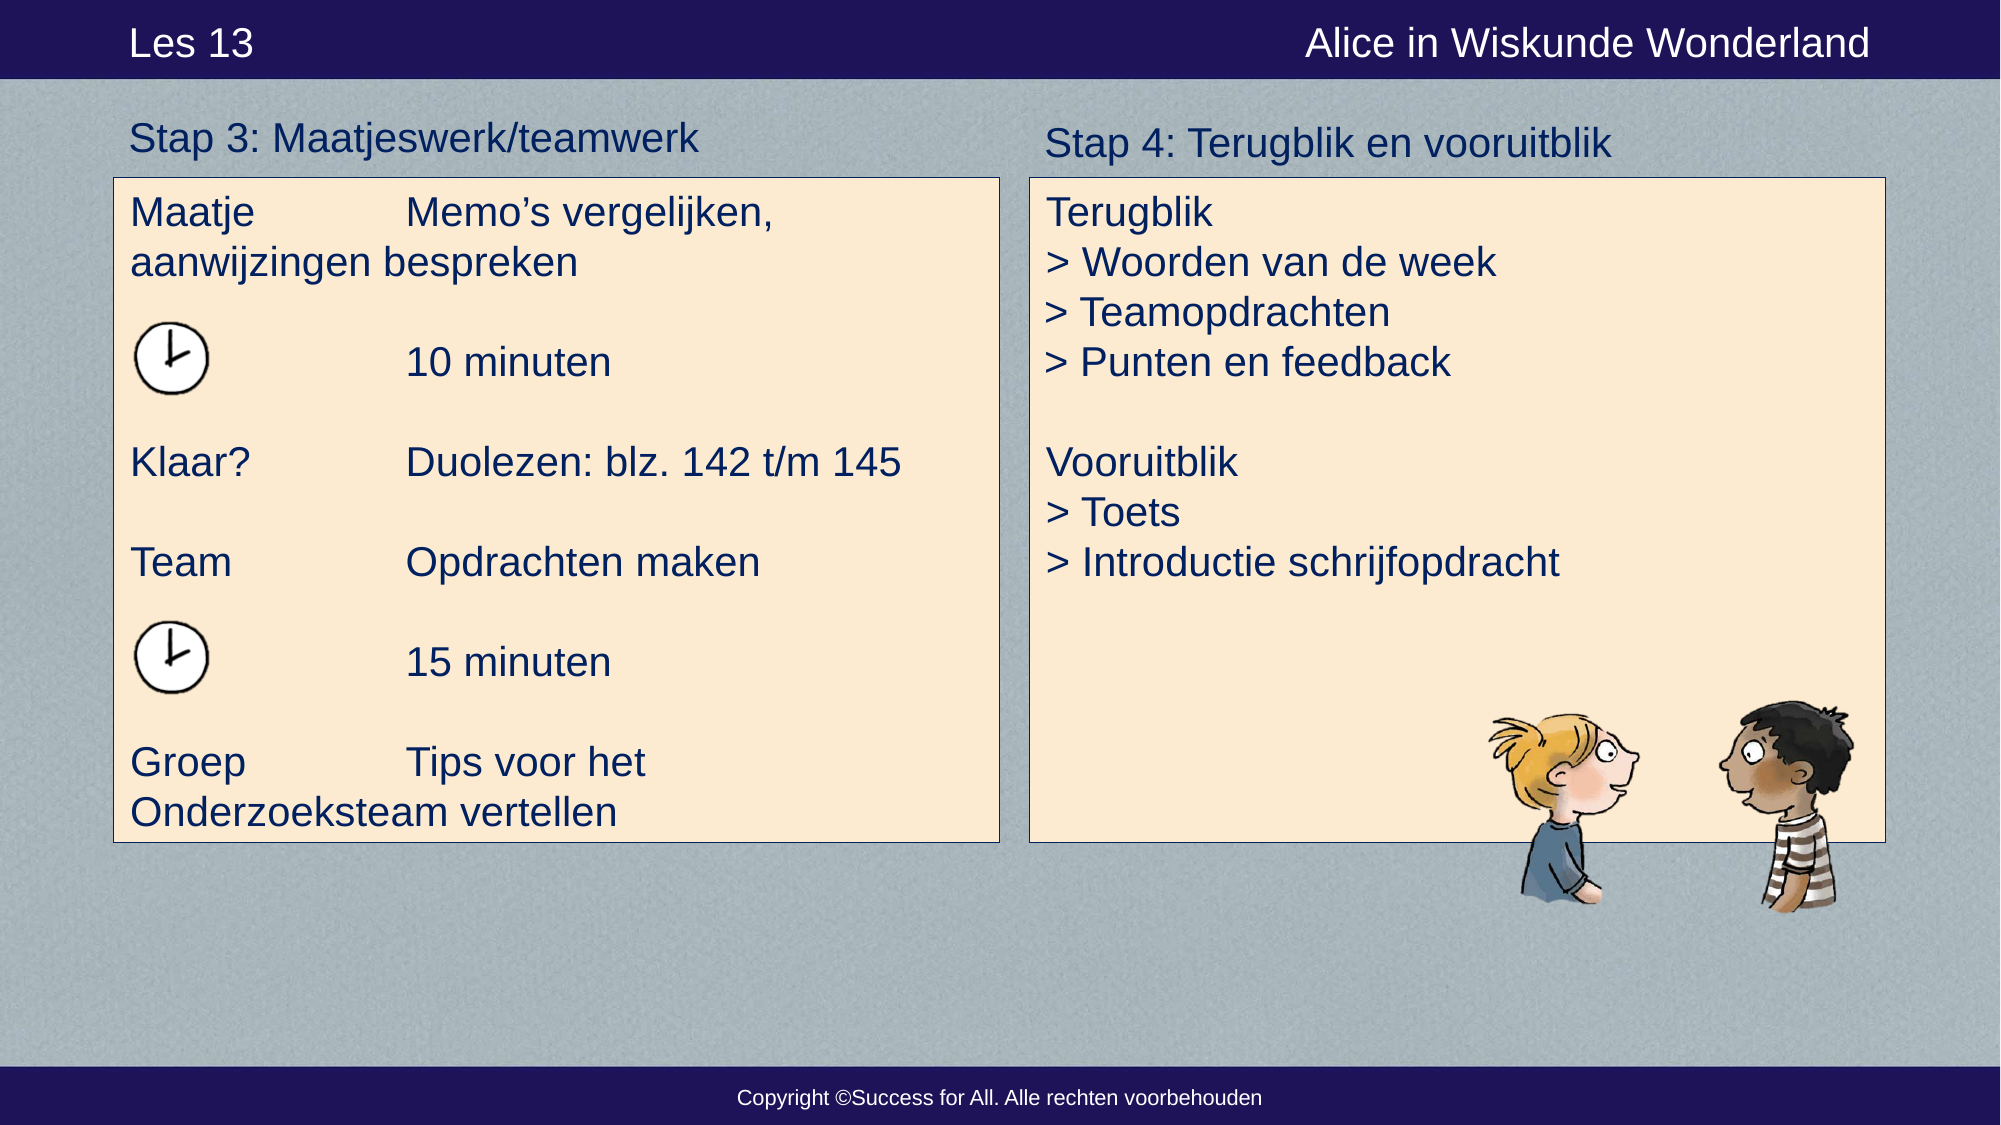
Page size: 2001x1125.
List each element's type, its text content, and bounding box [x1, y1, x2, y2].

text_box Copyright ©Success for All. Alle rechten voorbehouden [0, 1076, 2000, 1125]
text_box Les 13 [114, 8, 354, 73]
text_box Terugblik > Woorden van de week > Teamopdrachten > Punten en feedback Vooruitblik > Toets > Introductie schrijfopdracht [1029, 177, 1886, 843]
picture [0, 0, 2001, 1125]
text_box Stap 3: Maatjeswerk/teamwerk [114, 103, 907, 169]
text_box Maatje Memo’s vergelijken, aanwijzingen bespreken 10 minuten Klaar? Duolezen: blz. 142 t/m 145 Team Opdrachten maken 15 minuten Groep Tips voor het Onderzoeksteam vertellen [113, 177, 1000, 843]
text_box Stap 4: Terugblik en vooruitblik [1029, 108, 1822, 174]
text_box Alice in Wiskunde Wonderland [999, 8, 1886, 73]
